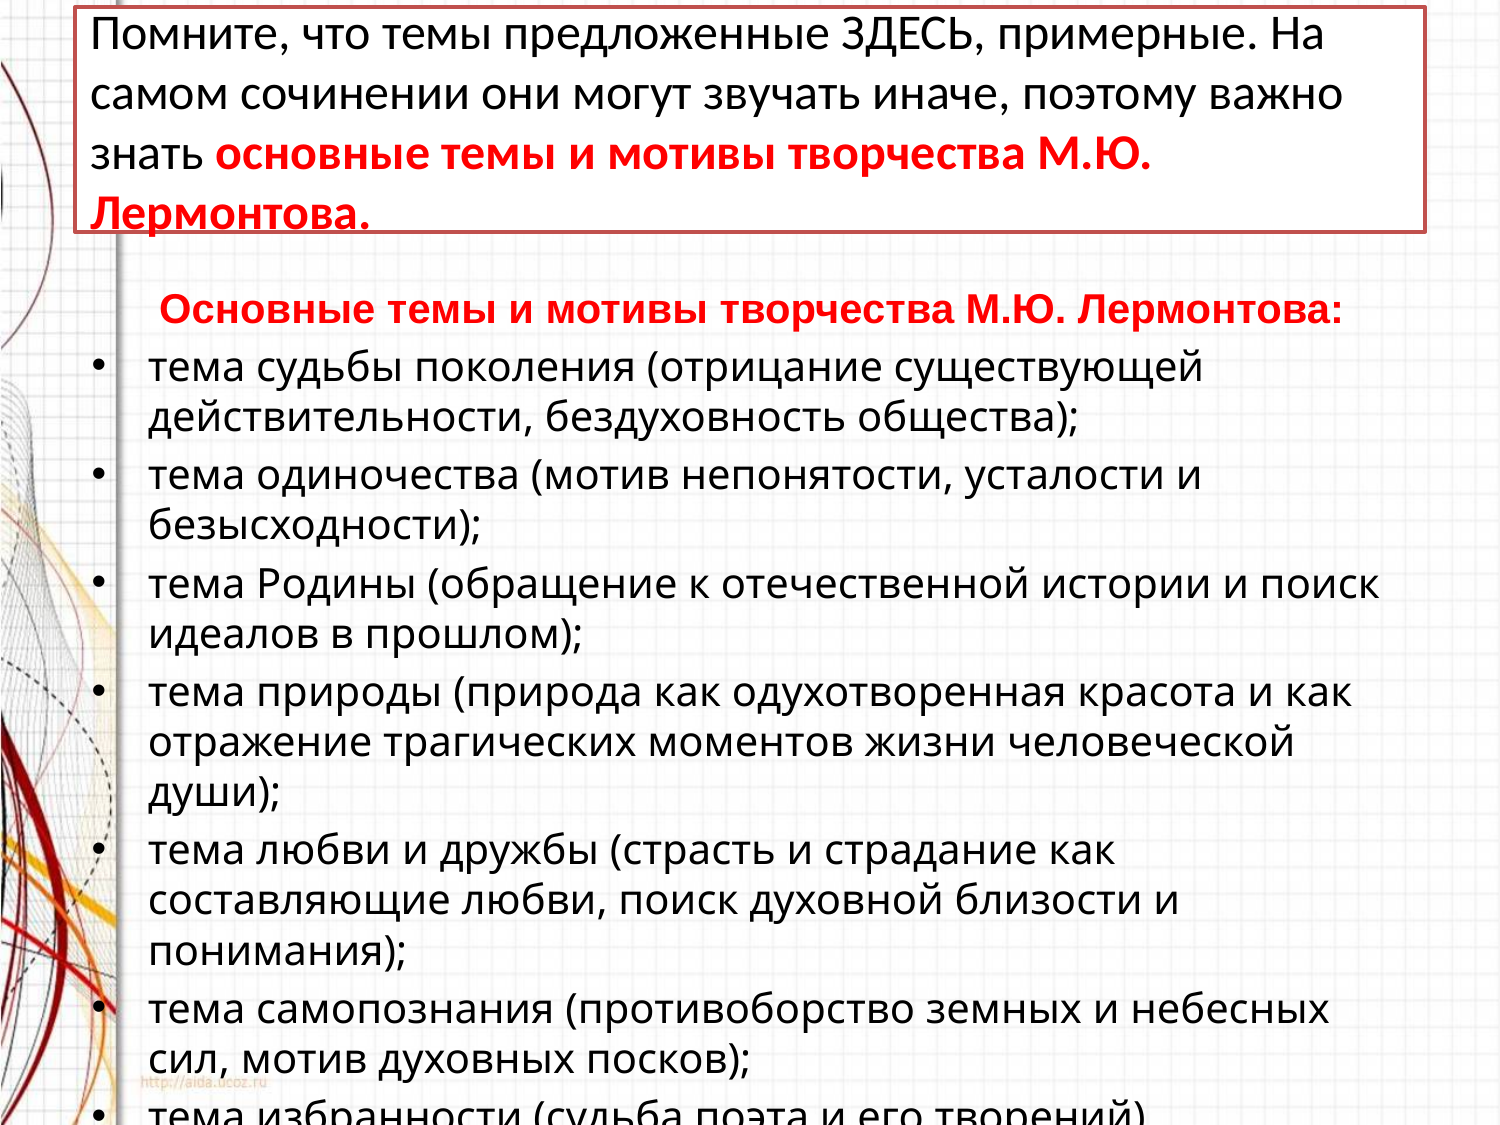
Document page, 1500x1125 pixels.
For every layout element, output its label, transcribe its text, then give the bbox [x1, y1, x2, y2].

title Помните, что темы предложенные ЗДЕСЬ, примерные. На самом сочинении они могут звучать иначе, поэтому важно знать основные темы и мотивы творчества М.Ю. Лермонтова. [73, 5, 1427, 234]
list Основные темы и мотивы творчества М.Ю. Лермонтова: тема судьбы поколения (отрицание существующей действительности, бездуховность общества); тема одиночества (мотив непонятости, усталости и безысходности); тема Родины (обращение к отечественной истории и поиск идеалов в прошлом); тема природы (природа как одухотворенная красота и как отражение трагических моментов жизни человеческой души); тема любви и дружбы (страсть и страдание как составляющие любви, поиск духовной близости и понимания); тема самопознания (противоборство земных и небесных сил, мотив духовных посков); тема избранности (судьба поэта и его творений). [76, 273, 1427, 1047]
picture [0, 0, 1500, 1125]
